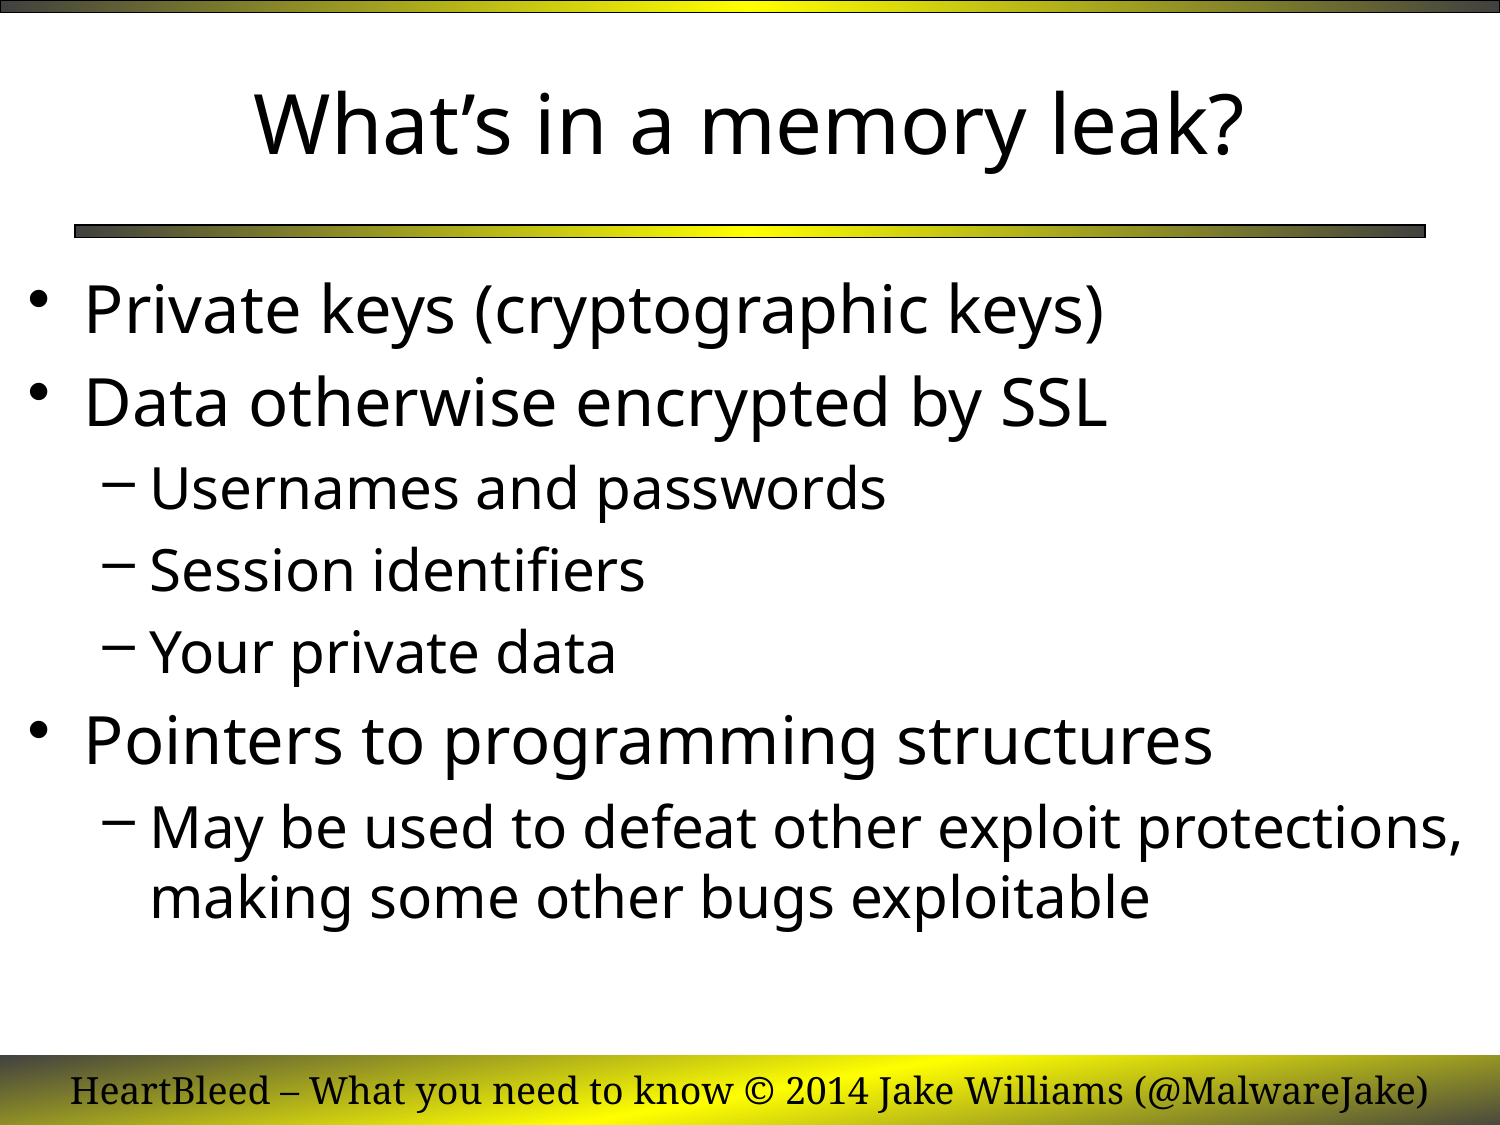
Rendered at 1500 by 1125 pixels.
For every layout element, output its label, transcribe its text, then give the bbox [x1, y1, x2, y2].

title What’s in a memory leak? [12, 24, 1488, 219]
list Private keys (cryptographic keys) Data otherwise encrypted by SSL Usernames and passwords Session identifiers Your private data Pointers to programming structures May be used to defeat other exploit protections, making some other bugs exploitable [12, 258, 1488, 1035]
